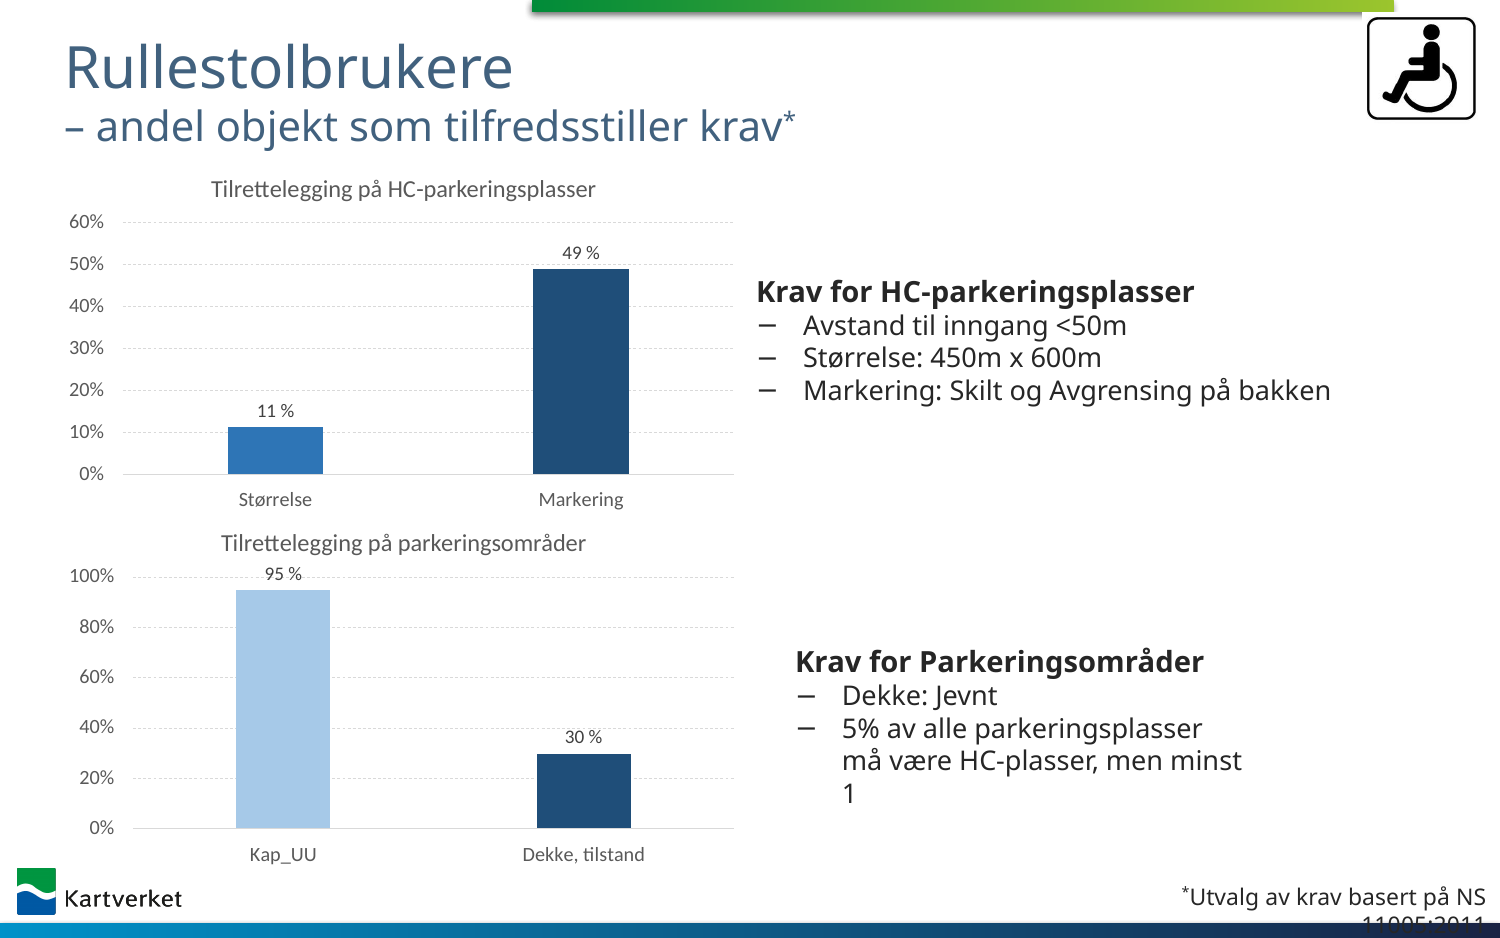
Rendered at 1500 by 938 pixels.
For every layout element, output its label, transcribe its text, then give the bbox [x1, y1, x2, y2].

picture [1362, 12, 1481, 126]
text_box Krav for HC-parkeringsplasser Avstand til inngang <50m Størrelse: 450m x 600m Markering: Skilt og Avgrensing på bakken [750, 265, 1346, 413]
picture [62, 520, 746, 874]
text_box Krav for Parkeringsområder Dekke: Jevnt 5% av alle parkeringsplasser må være HC-plasser, men minst 1 [780, 636, 1261, 816]
text_box *Utvalg av krav basert på NS 11005:2011 [1068, 873, 1500, 938]
text_box Rullestolbrukere – andel objekt som tilfredsstiller krav* [49, 25, 1431, 158]
picture [62, 166, 746, 519]
